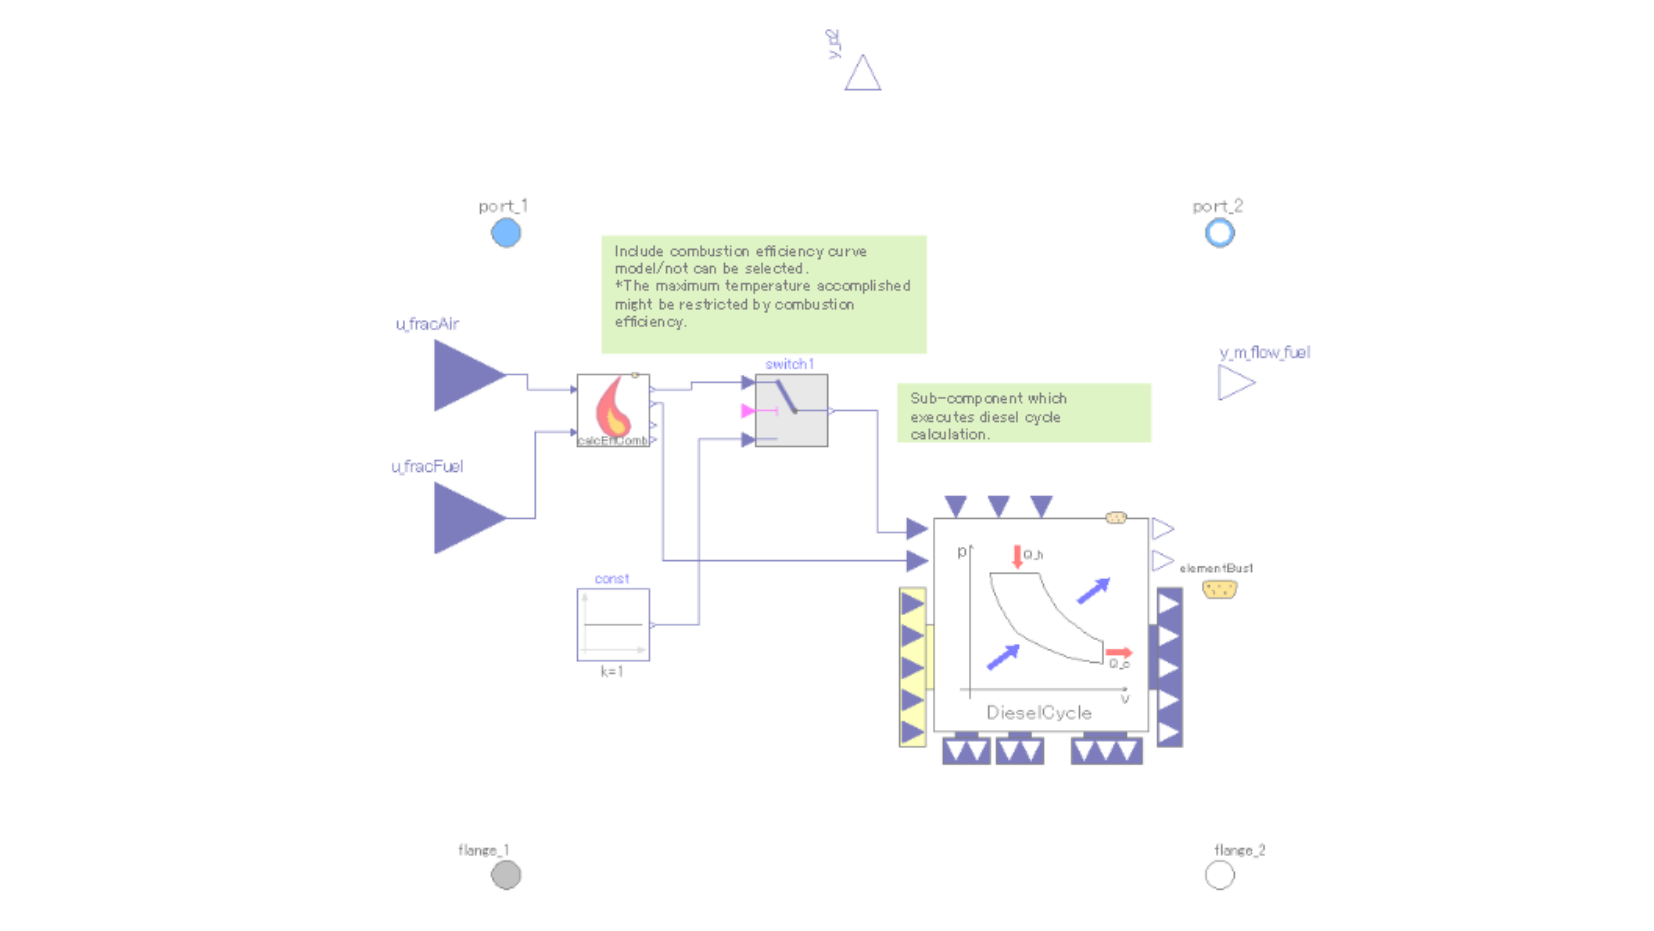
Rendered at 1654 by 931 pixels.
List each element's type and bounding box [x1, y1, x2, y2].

picture [344, 0, 1312, 931]
